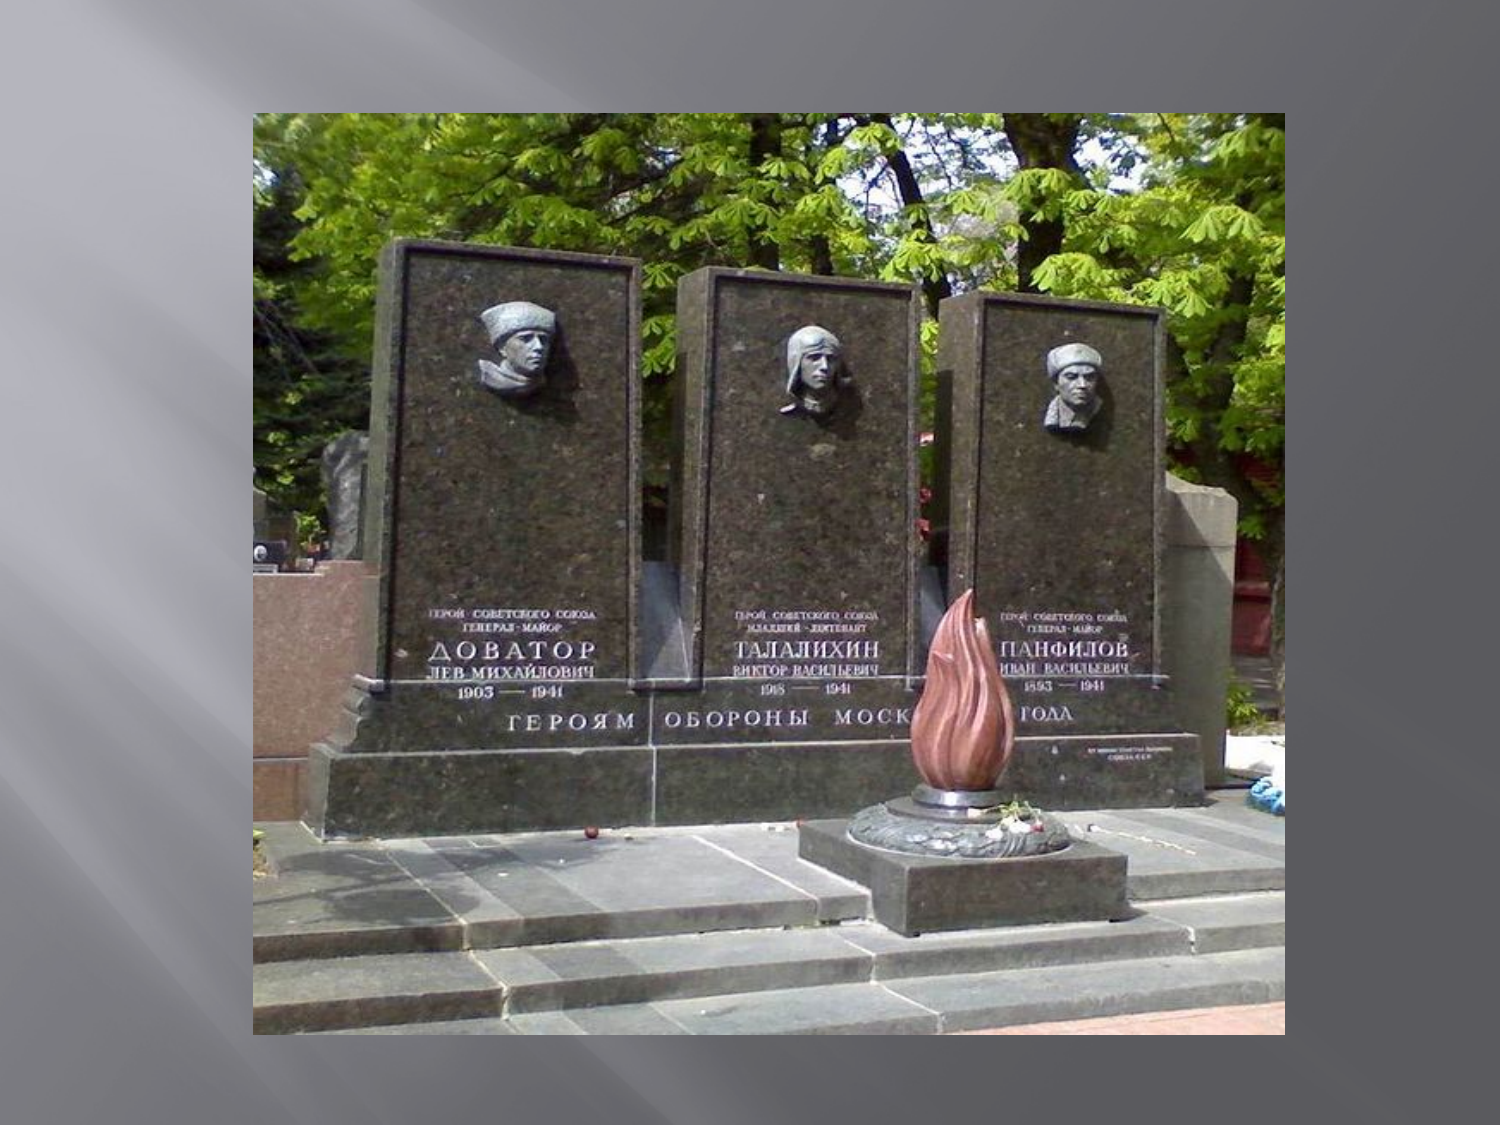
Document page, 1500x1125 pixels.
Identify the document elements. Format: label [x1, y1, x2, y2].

list [253, 113, 1286, 1036]
